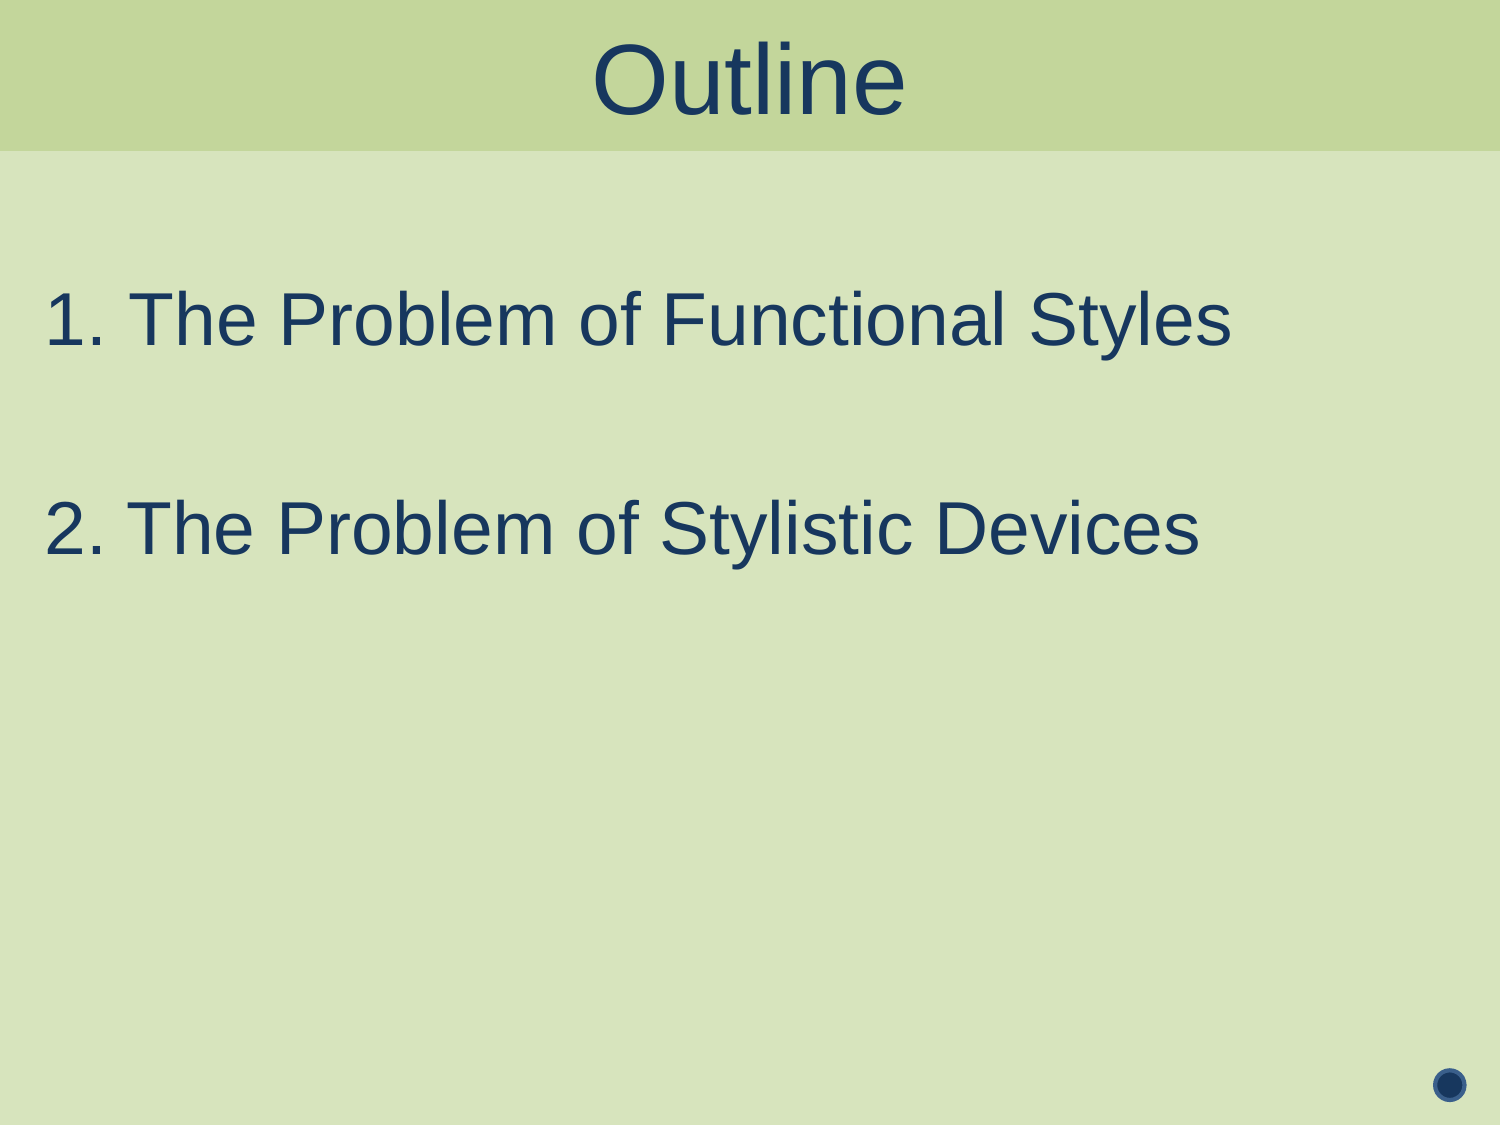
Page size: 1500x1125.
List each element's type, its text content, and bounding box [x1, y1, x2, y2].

text_box Outline [0, 0, 1500, 151]
list The Problem of Functional Styles 2. The Problem of Stylistic Devices [29, 262, 1483, 1012]
text_box [1433, 1068, 1467, 1103]
